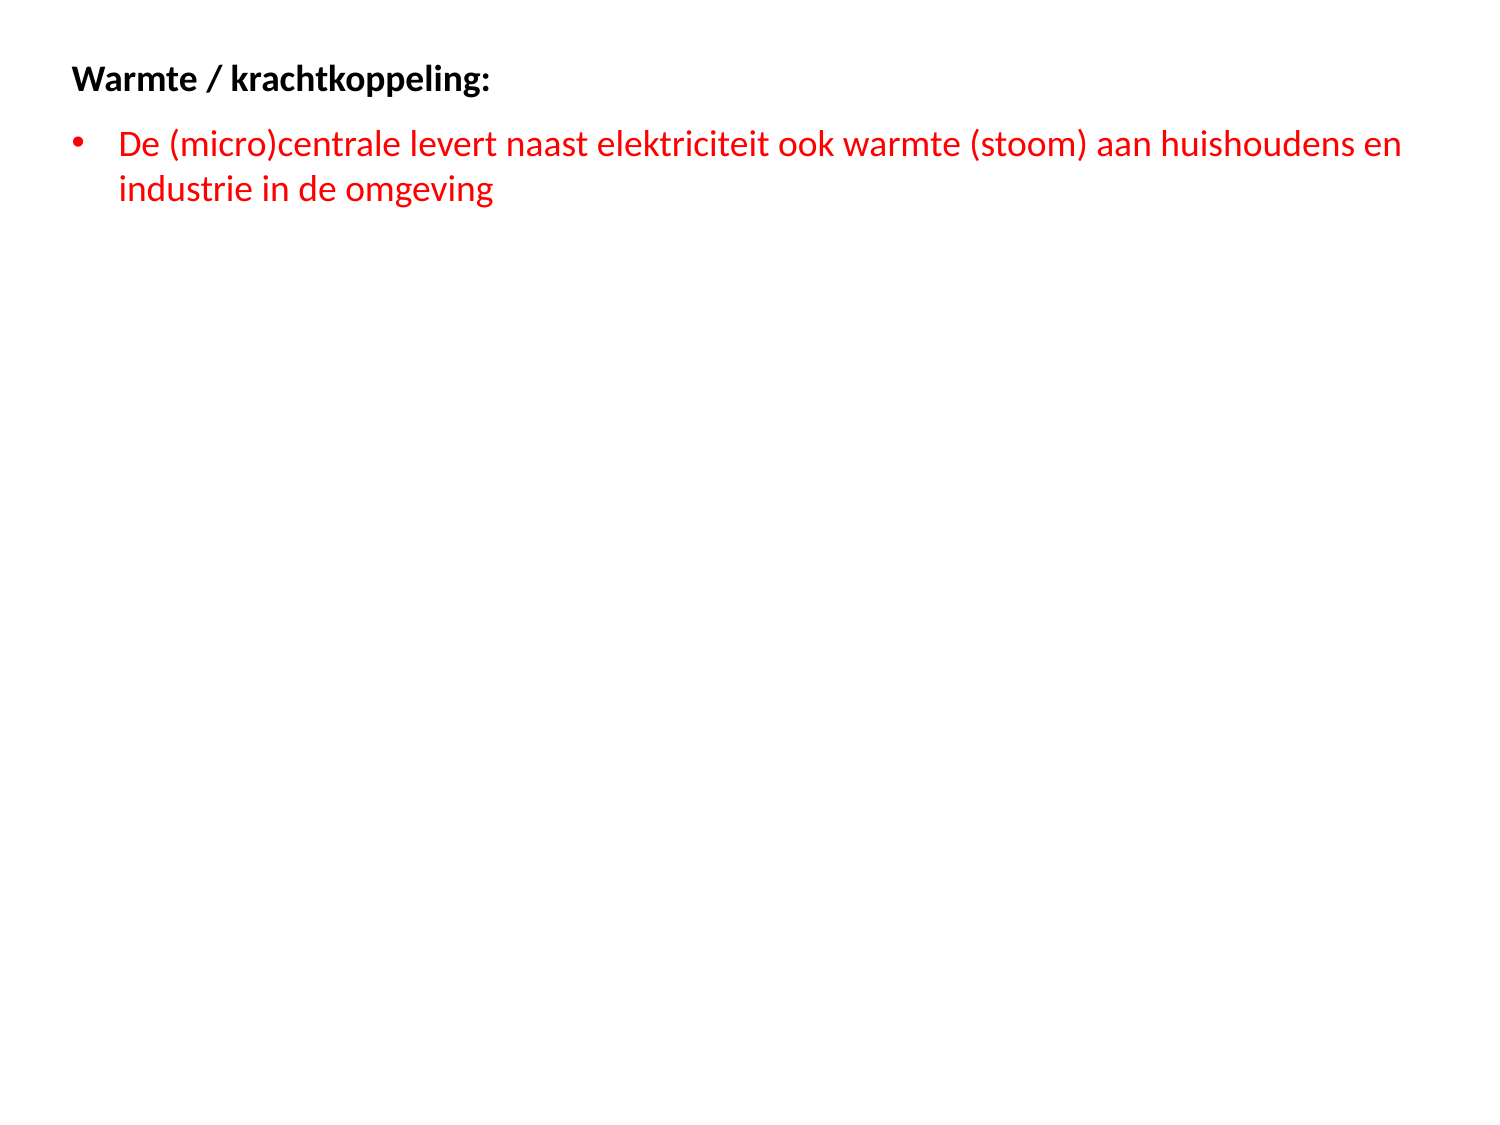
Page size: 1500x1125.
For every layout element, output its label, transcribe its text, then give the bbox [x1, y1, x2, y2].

text_box Warmte / krachtkoppeling: De (micro)centrale levert naast elektriciteit ook warmte (stoom) aan huishoudens en industrie in de omgeving [56, 46, 1489, 282]
